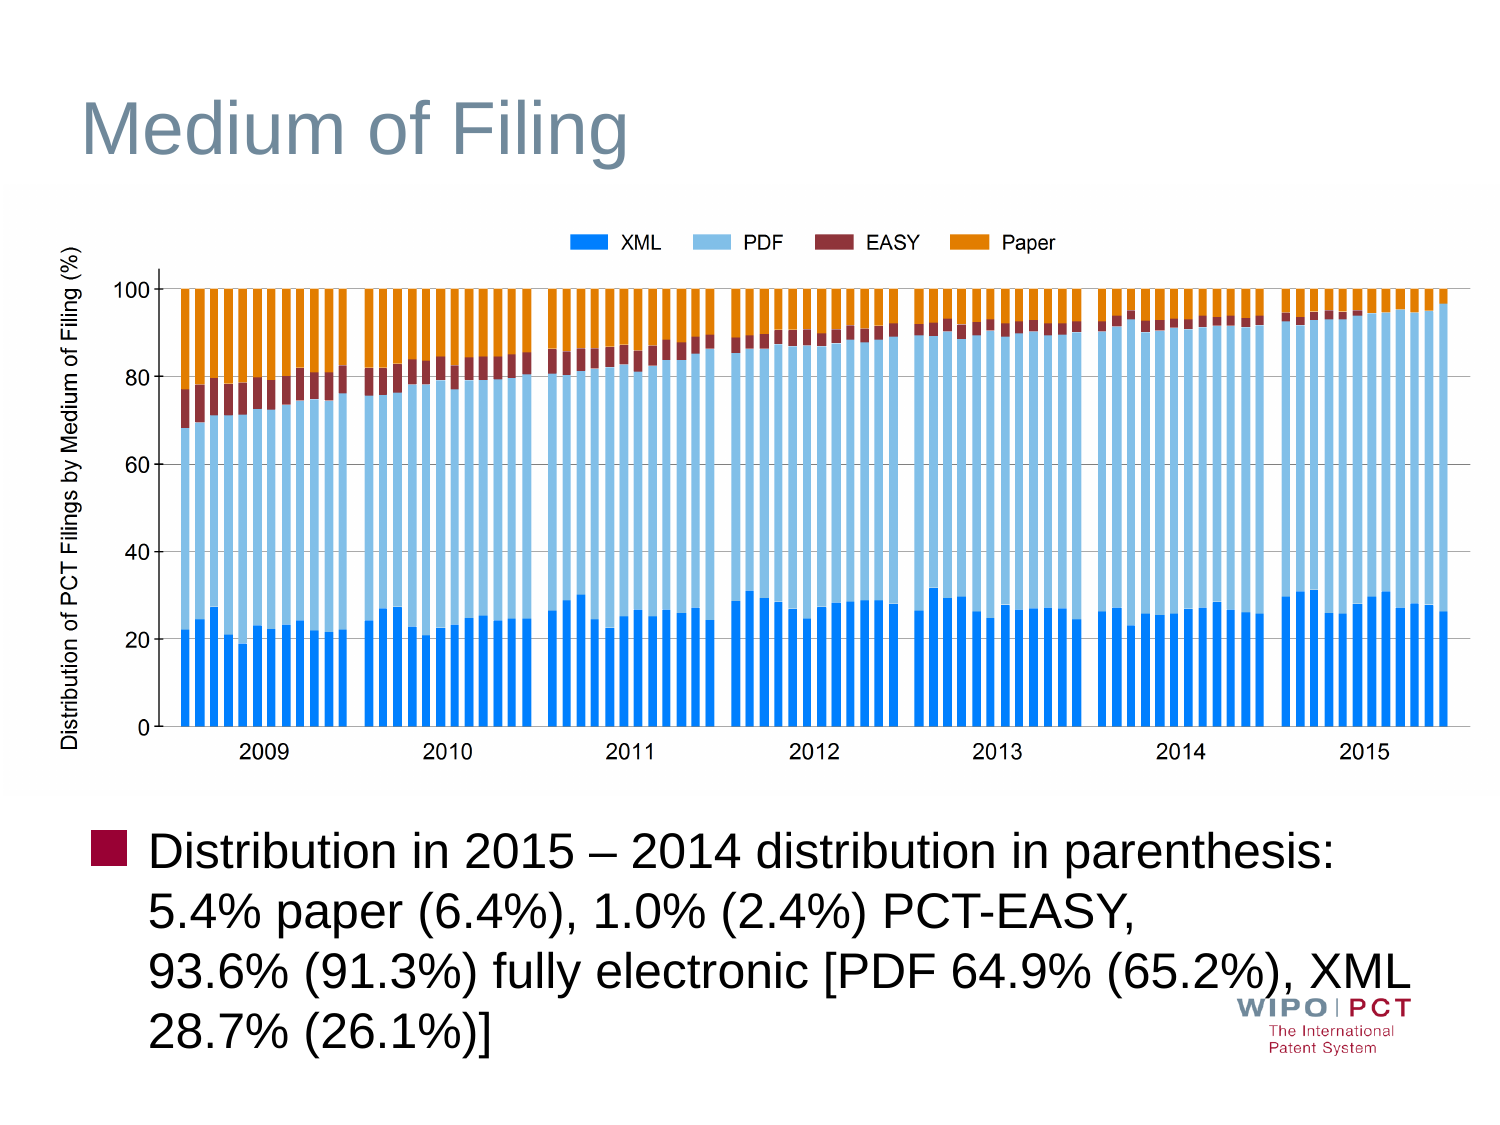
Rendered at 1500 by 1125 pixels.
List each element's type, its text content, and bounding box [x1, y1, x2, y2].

list Distribution in 2015 – 2014 distribution in parenthesis: 5.4% paper (6.4%), 1.0% (2.4%) PCT-EASY, 93.6% (91.3%) fully electronic [PDF 64.9% (65.2%), XML 28.7% (26.1%)] [76, 810, 1427, 1094]
picture [0, 0, 1500, 1125]
title Medium of Filing [64, 30, 1415, 182]
